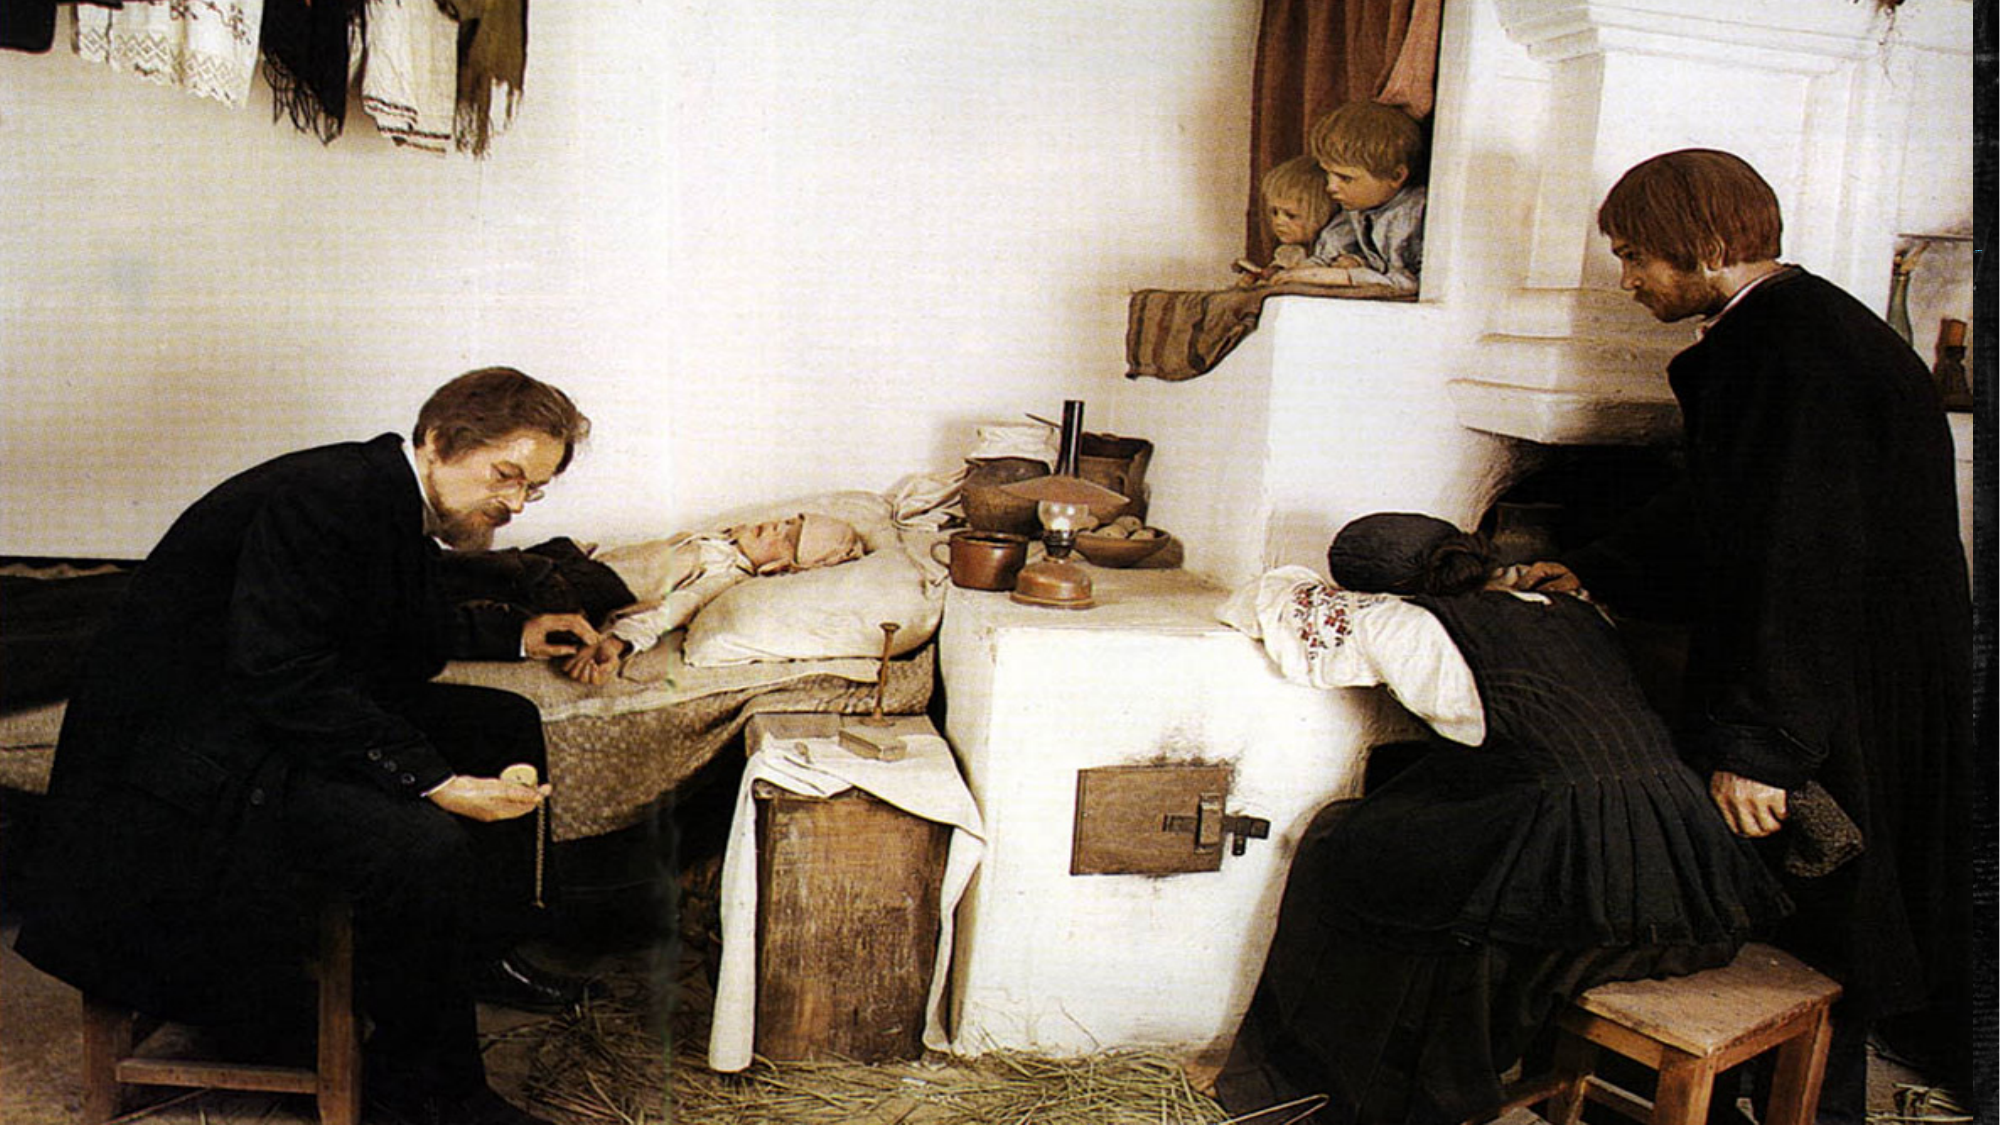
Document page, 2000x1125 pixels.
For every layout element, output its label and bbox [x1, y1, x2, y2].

list [0, 0, 1973, 1125]
